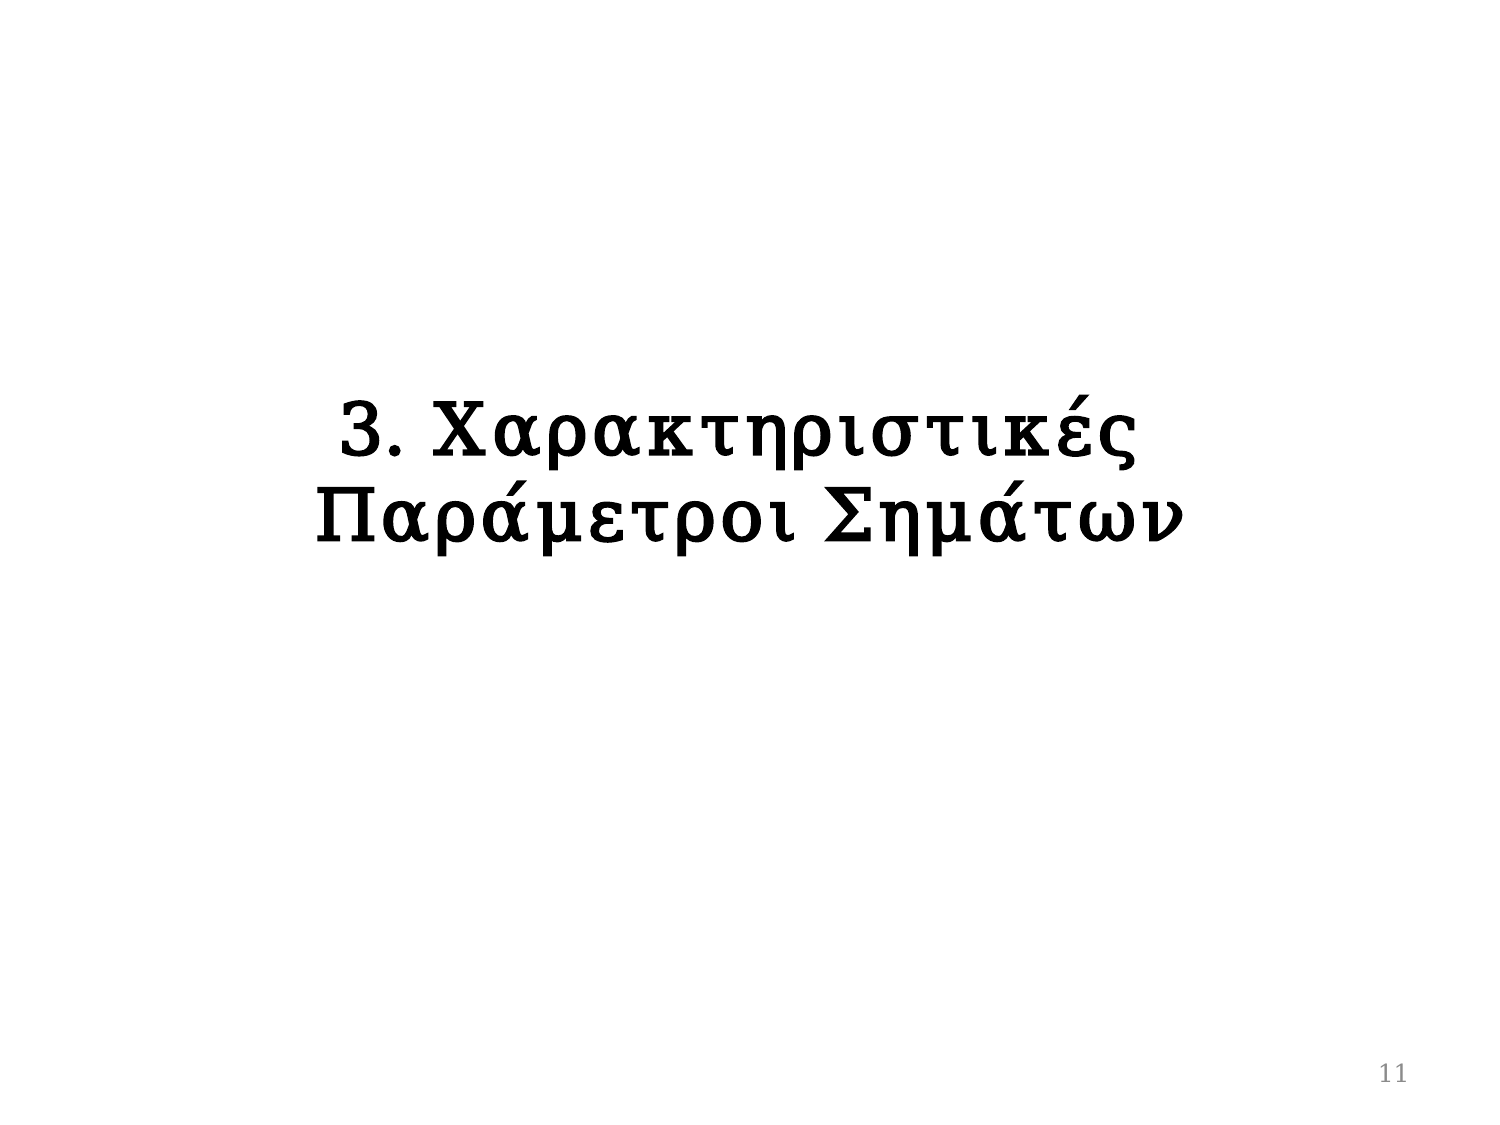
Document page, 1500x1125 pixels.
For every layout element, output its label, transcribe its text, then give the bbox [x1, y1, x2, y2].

slide_number 11 [1074, 1042, 1425, 1103]
title 3. Χαρακτηριστικές Παράμετροι Σημάτων [75, 375, 1425, 563]
